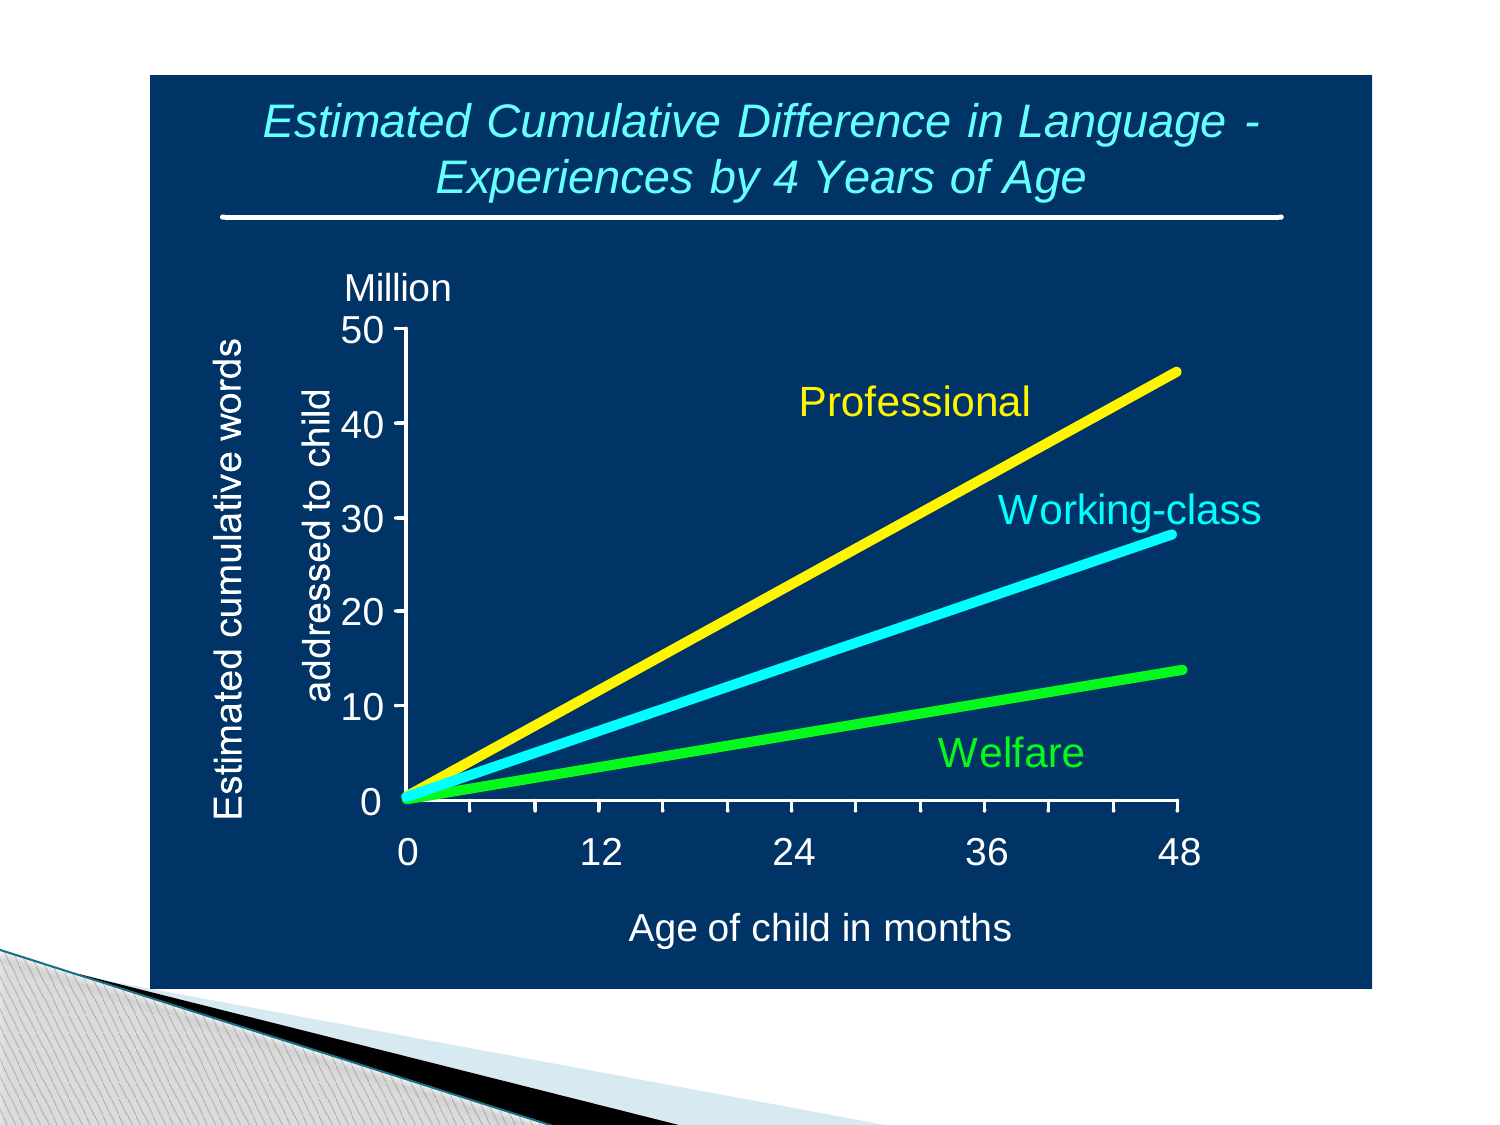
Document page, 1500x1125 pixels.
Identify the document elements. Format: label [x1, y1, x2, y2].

text_box [149, 74, 1373, 990]
